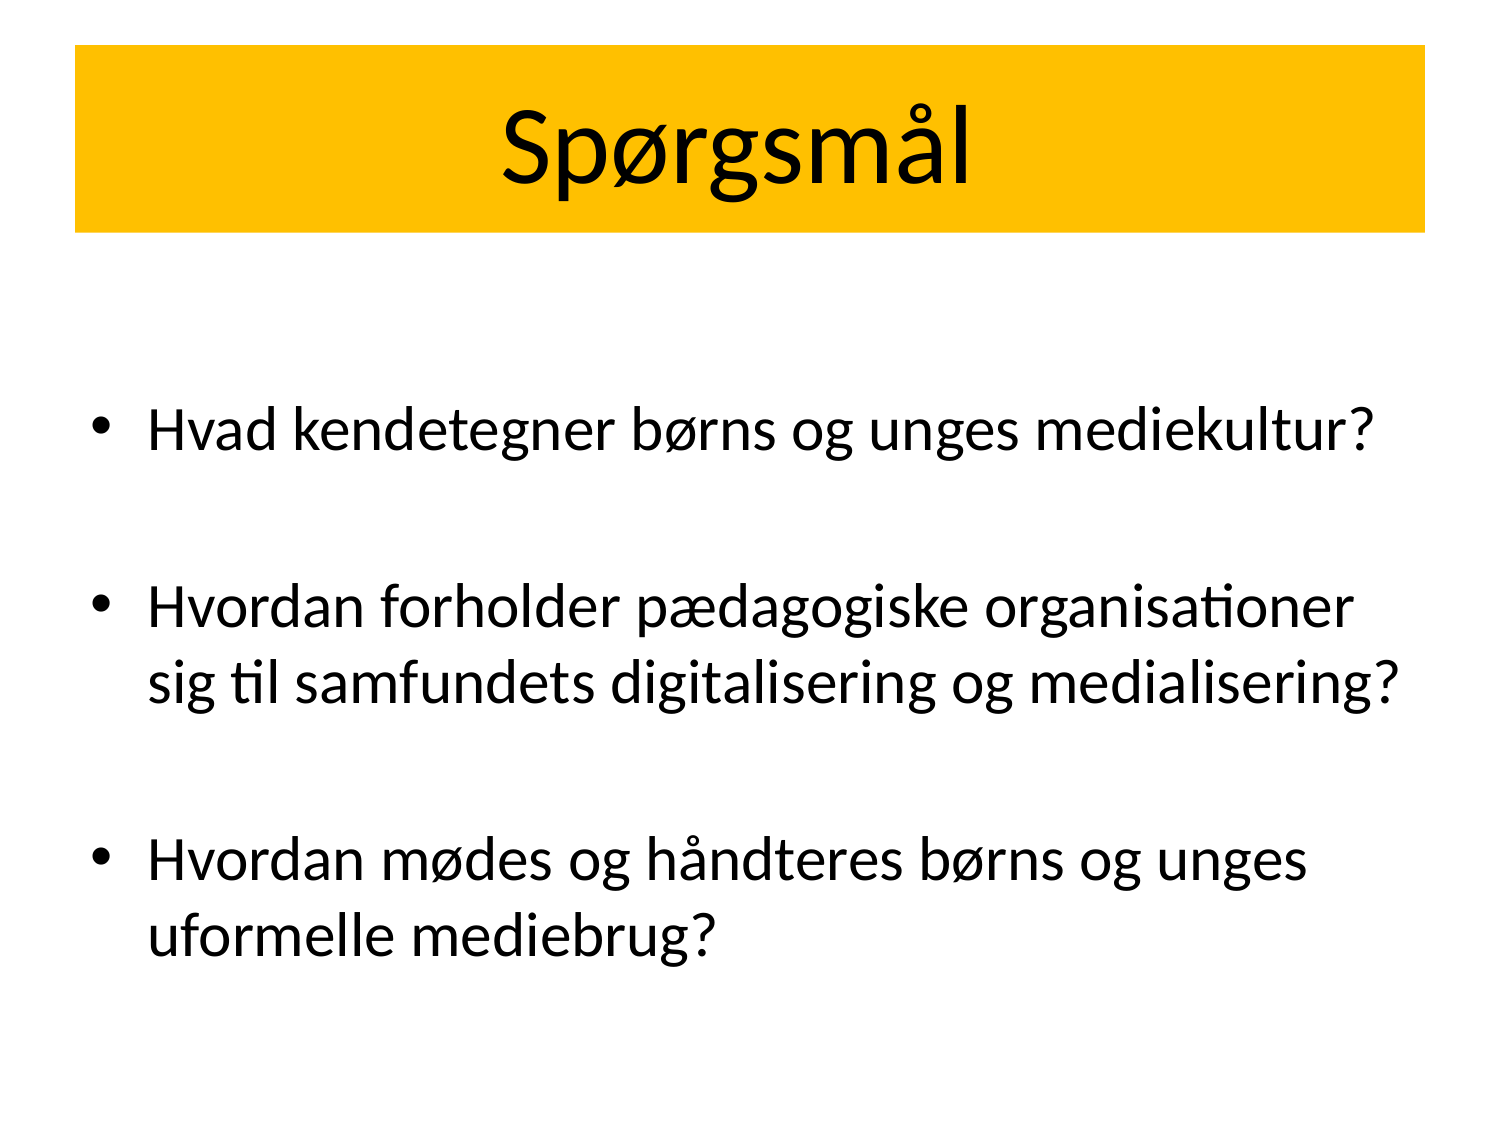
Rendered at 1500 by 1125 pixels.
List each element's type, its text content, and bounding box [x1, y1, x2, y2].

title Spørgsmål [75, 45, 1425, 233]
list Hvad kendetegner børns og unges mediekultur? Hvordan forholder pædagogiske organisationer sig til samfundets digitalisering og medialisering? Hvordan mødes og håndteres børns og unges uformelle mediebrug? [75, 290, 1425, 1005]
